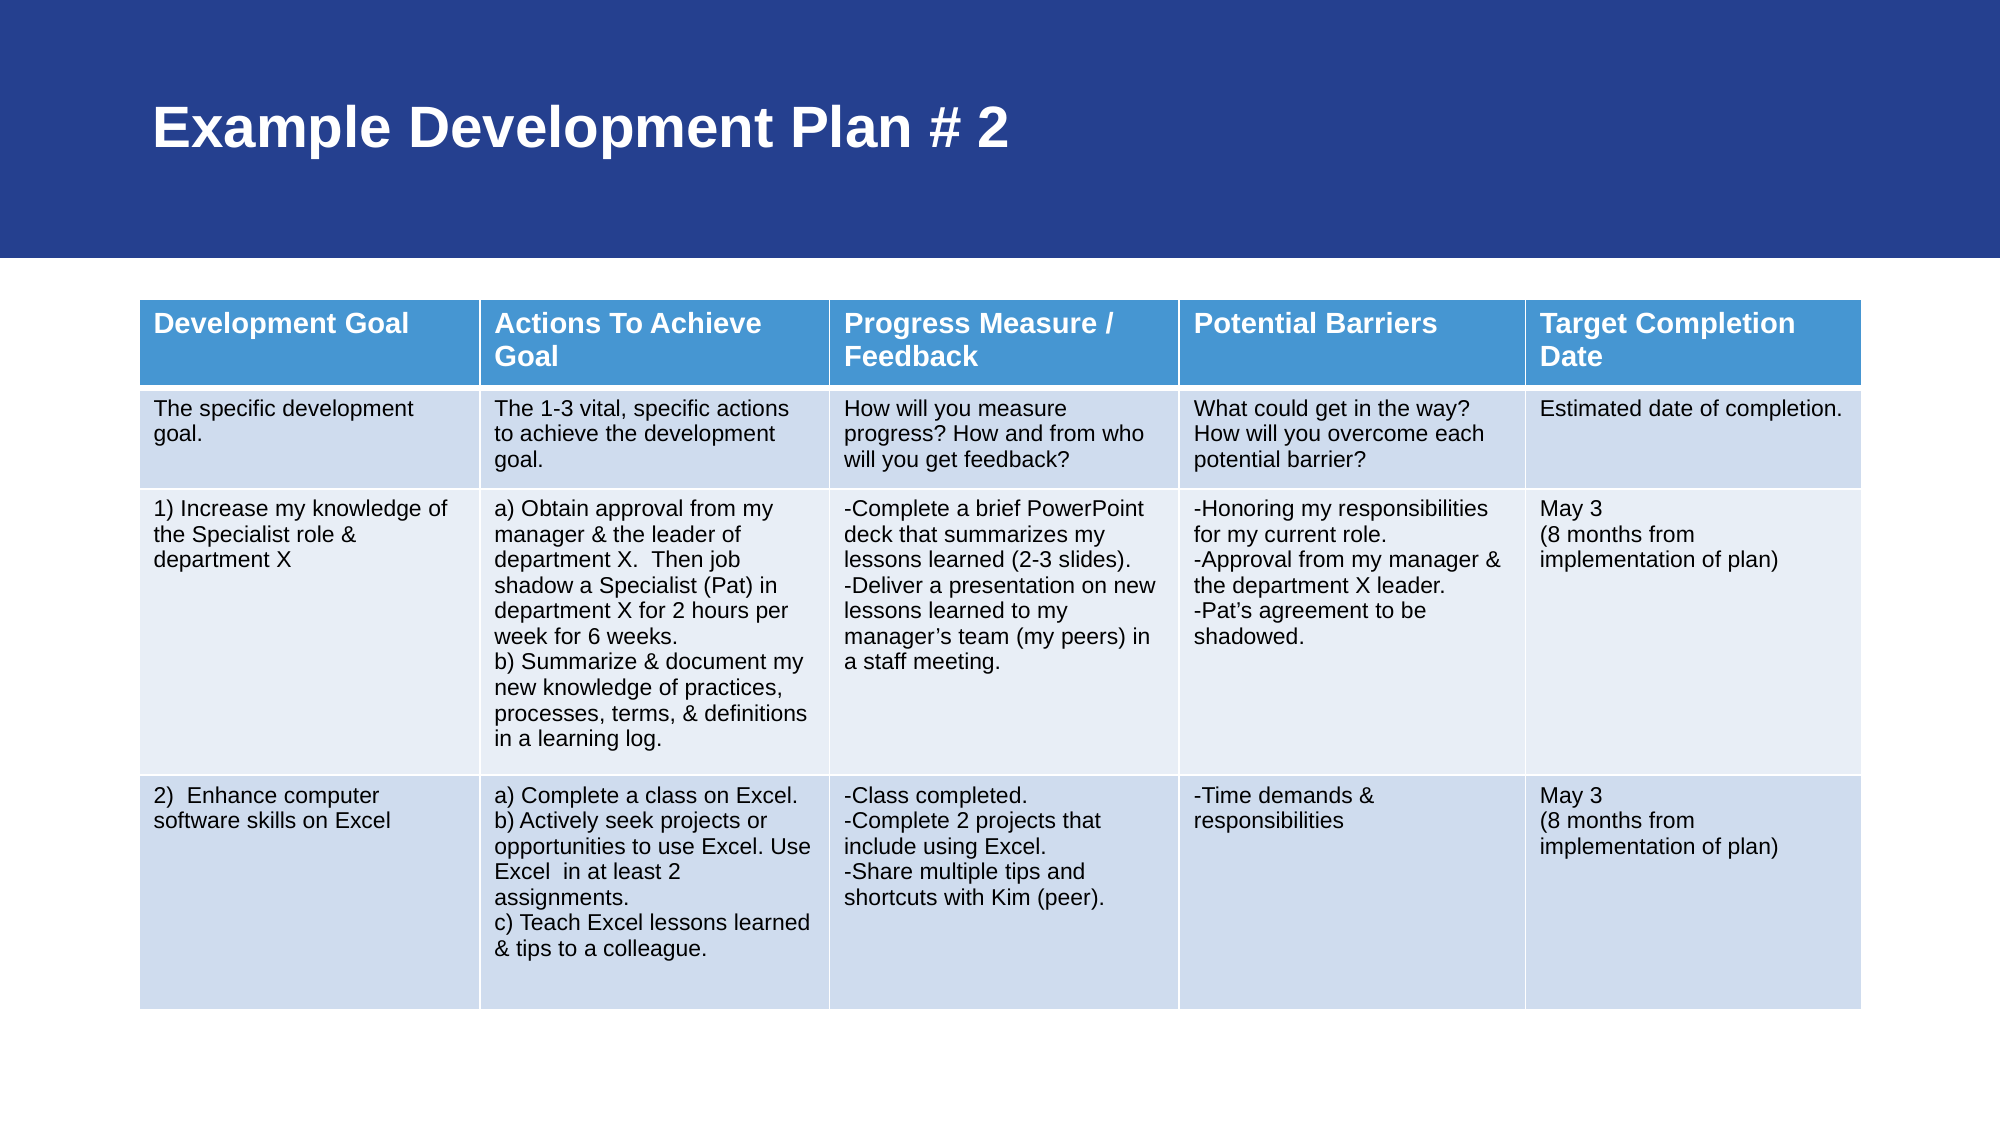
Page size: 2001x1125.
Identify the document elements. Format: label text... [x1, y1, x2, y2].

table_header Development Goal [140, 300, 479, 385]
table_cell May 3 (8 months from implementation of plan) [1526, 776, 1861, 1009]
table_cell The 1-3 vital, specific actions to achieve the development goal. [481, 391, 829, 488]
table_header Progress Measure / Feedback [830, 300, 1178, 385]
table_cell What could get in the way? How will you overcome each potential barrier? [1180, 391, 1525, 488]
table_cell May 3 (8 months from implementation of plan) [1526, 490, 1861, 774]
table_cell -Honoring my responsibilities for my current role. -Approval from my manager & the department X leader. -Pat’s agreement to be shadowed. [1180, 490, 1525, 774]
table_header Potential Barriers [1180, 300, 1525, 385]
table_cell The specific development goal. [140, 391, 479, 488]
table_cell -Time demands & responsibilities [1180, 776, 1525, 1009]
table_cell -Class completed. -Complete 2 projects that include using Excel. -Share multiple tips and shortcuts with Kim (peer). [830, 776, 1178, 1009]
table_cell -Complete a brief PowerPoint deck that summarizes my lessons learned (2-3 slides). -Deliver a presentation on new lessons learned to my manager’s team (my peers) in a staff meeting. [830, 490, 1178, 774]
table_cell Estimated date of completion. [1526, 391, 1861, 488]
table_cell 2) Enhance computer software skills on Excel [140, 776, 479, 1009]
table_cell a) Obtain approval from my manager & the leader of department X. Then job shadow a Specialist (Pat) in department X for 2 hours per week for 6 weeks. b) Summarize & document my new knowledge of practices, processes, terms, & definitions in a learning log. [481, 490, 829, 774]
table_cell How will you measure progress? How and from who will you get feedback? [830, 391, 1178, 488]
table_cell 1) Increase my knowledge of the Specialist role & department X [140, 490, 479, 774]
table_header Actions To Achieve Goal [481, 300, 829, 385]
table_cell a) Complete a class on Excel. b) Actively seek projects or opportunities to use Excel. Use Excel in at least 2 assignments. c) Teach Excel lessons learned & tips to a colleague. [481, 776, 829, 1009]
title Example Development Plan # 2 [137, 33, 1834, 225]
table_header Target Completion Date [1526, 300, 1861, 385]
